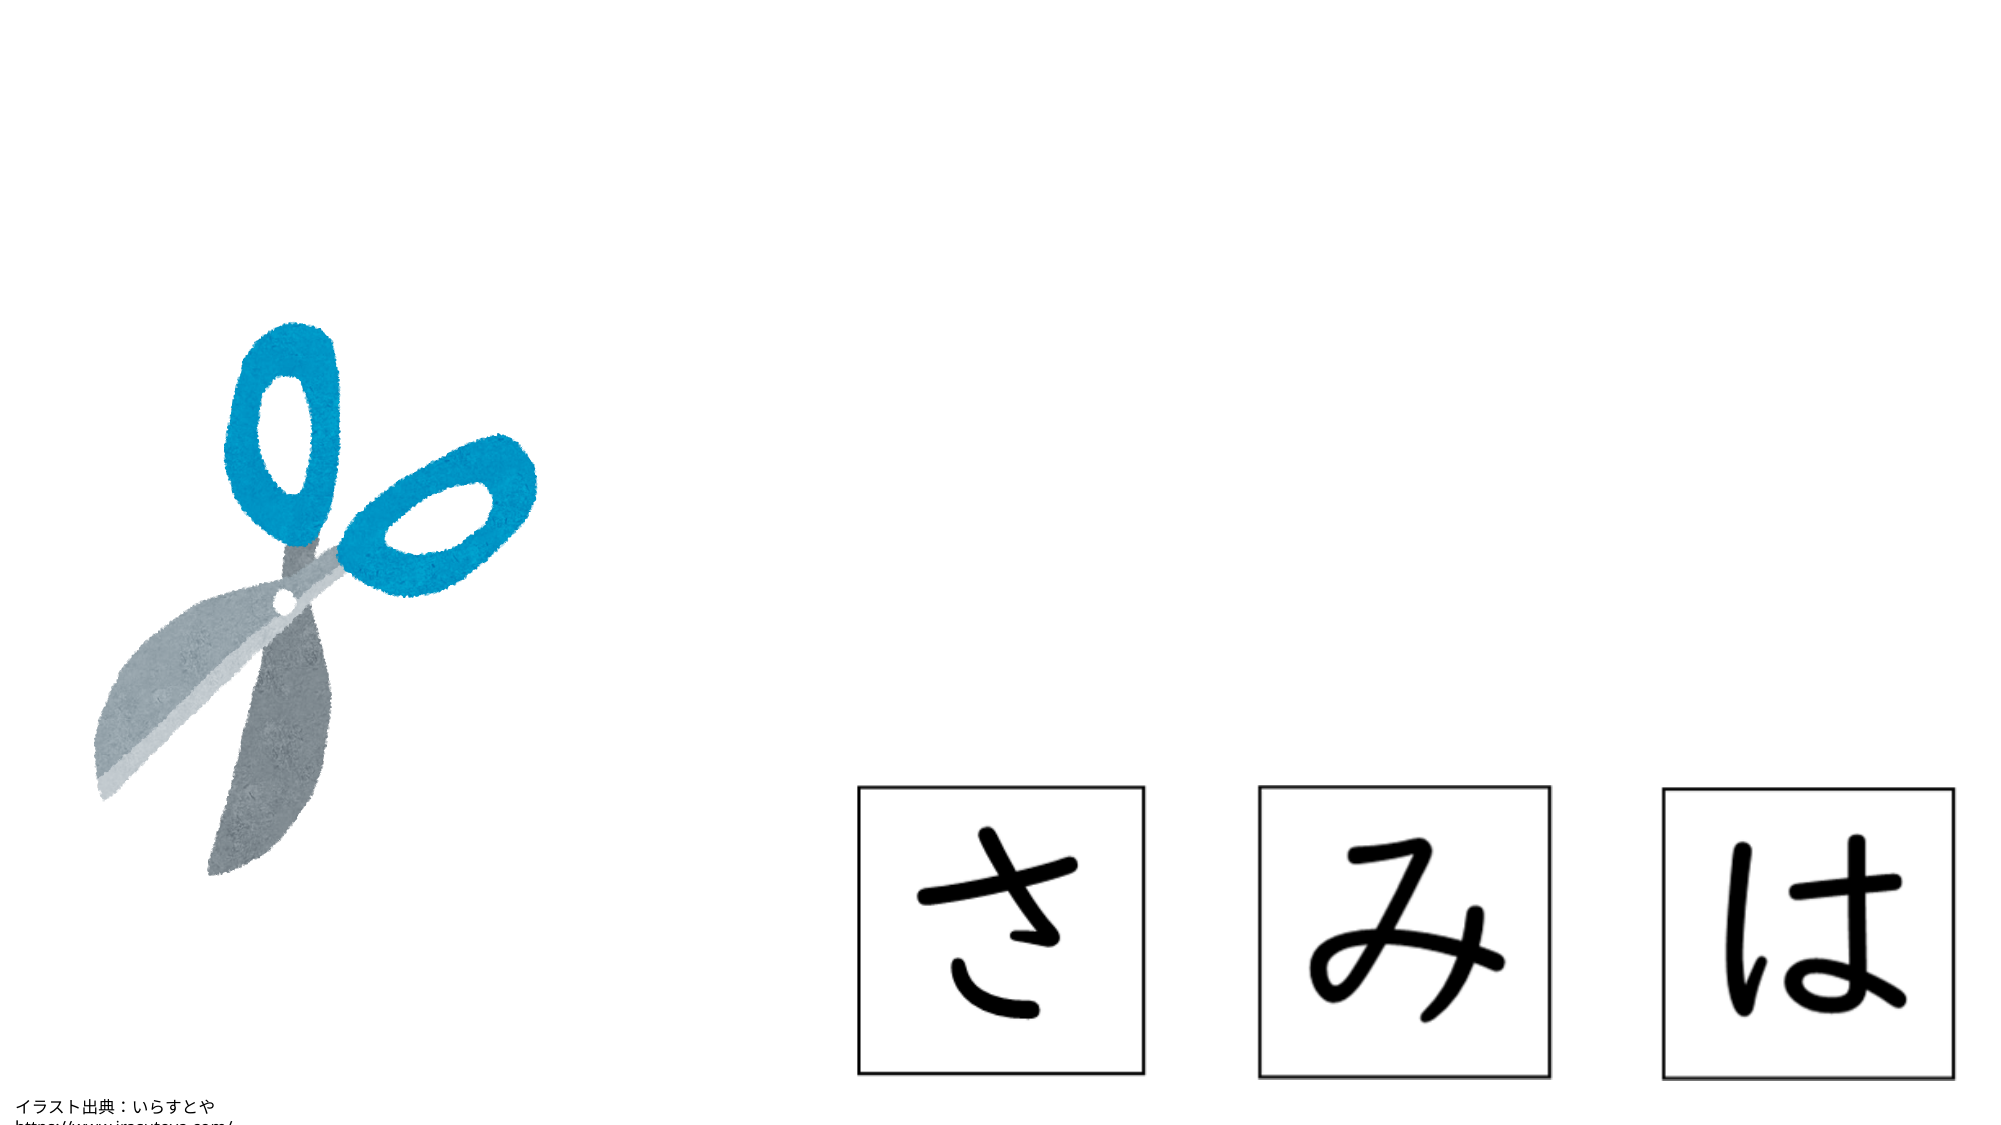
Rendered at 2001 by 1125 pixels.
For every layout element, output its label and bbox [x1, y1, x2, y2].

picture [1257, 785, 1553, 1080]
picture [1661, 786, 1957, 1081]
picture [57, 304, 549, 893]
picture [856, 785, 1147, 1077]
